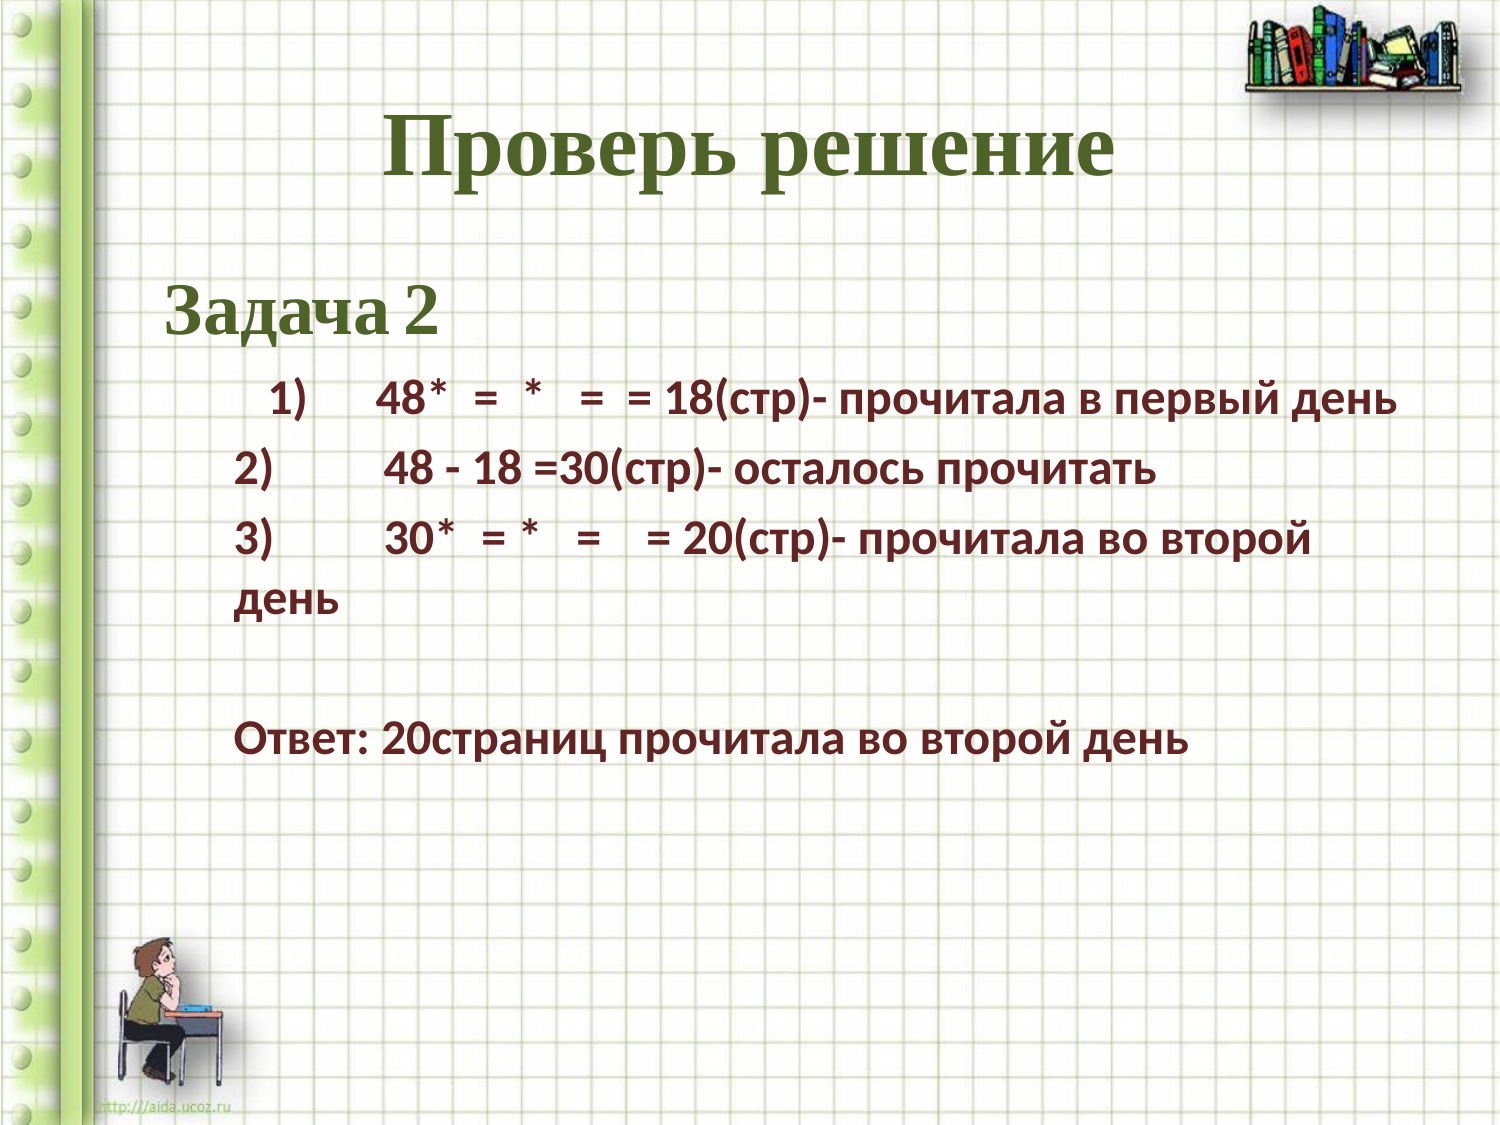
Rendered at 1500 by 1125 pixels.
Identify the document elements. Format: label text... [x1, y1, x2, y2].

title Проверь решение [75, 45, 1425, 233]
list Задача 2 [75, 251, 738, 357]
picture [0, 0, 1500, 1125]
